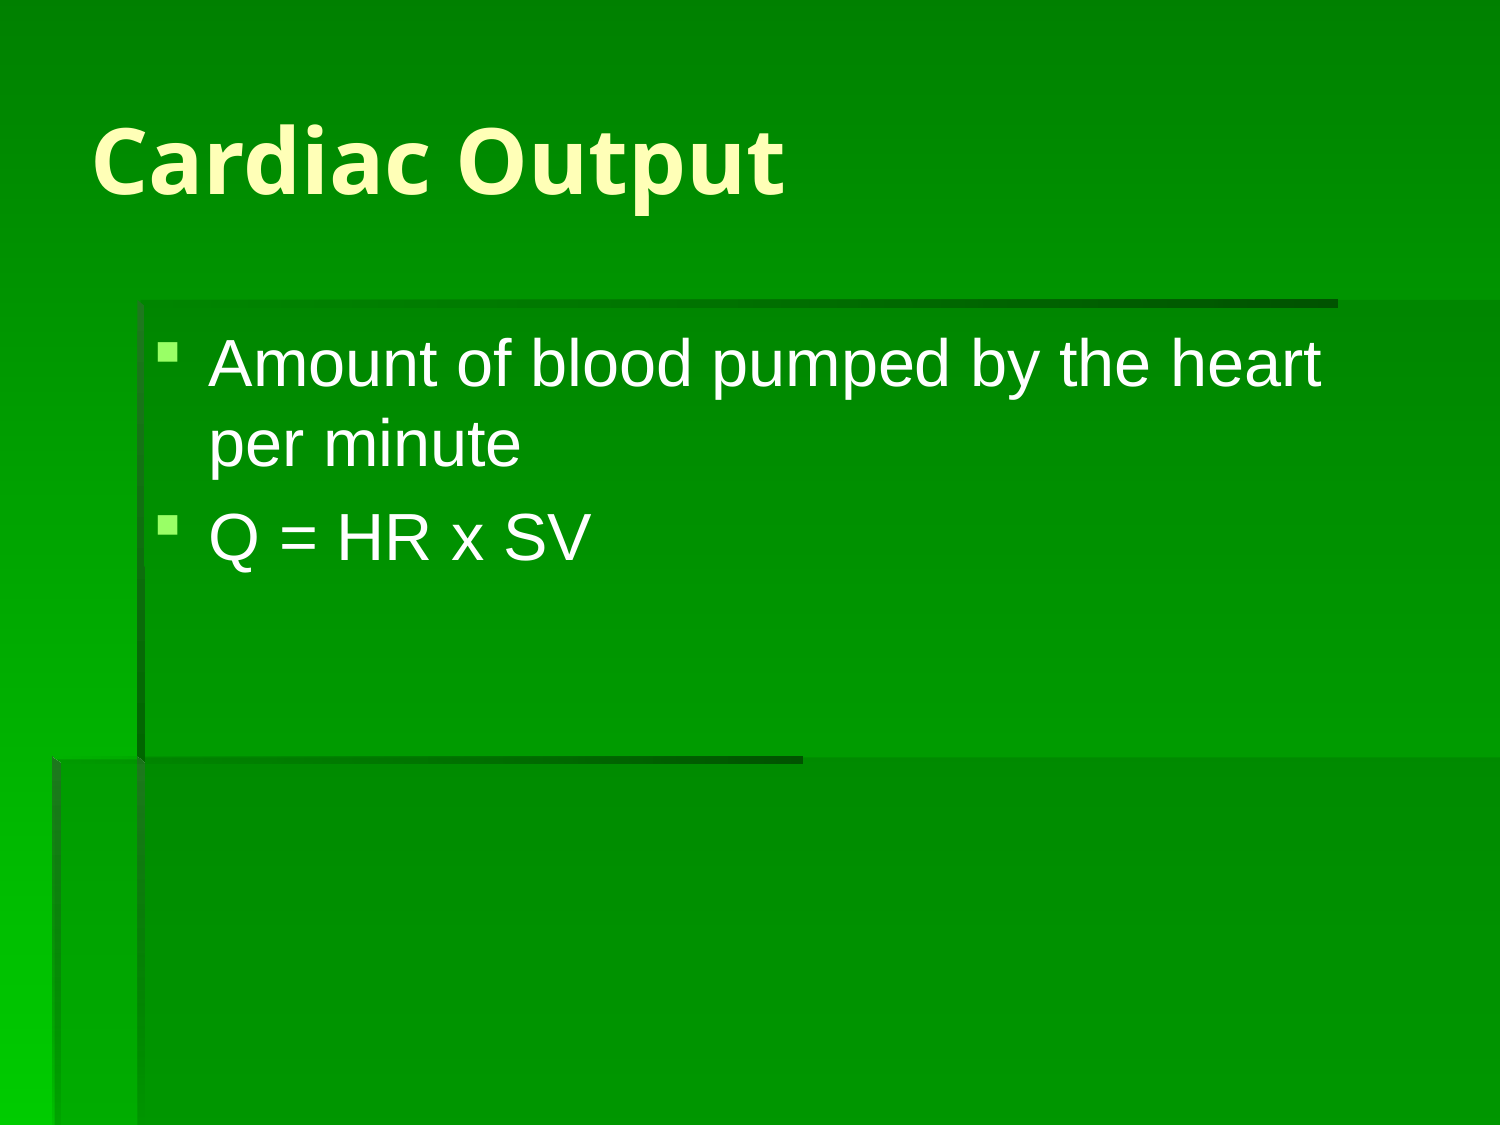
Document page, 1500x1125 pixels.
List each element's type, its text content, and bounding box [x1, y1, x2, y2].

title Cardiac Output [74, 39, 1451, 276]
list Amount of blood pumped by the heart per minute Q = HR x SV [137, 312, 1452, 1001]
